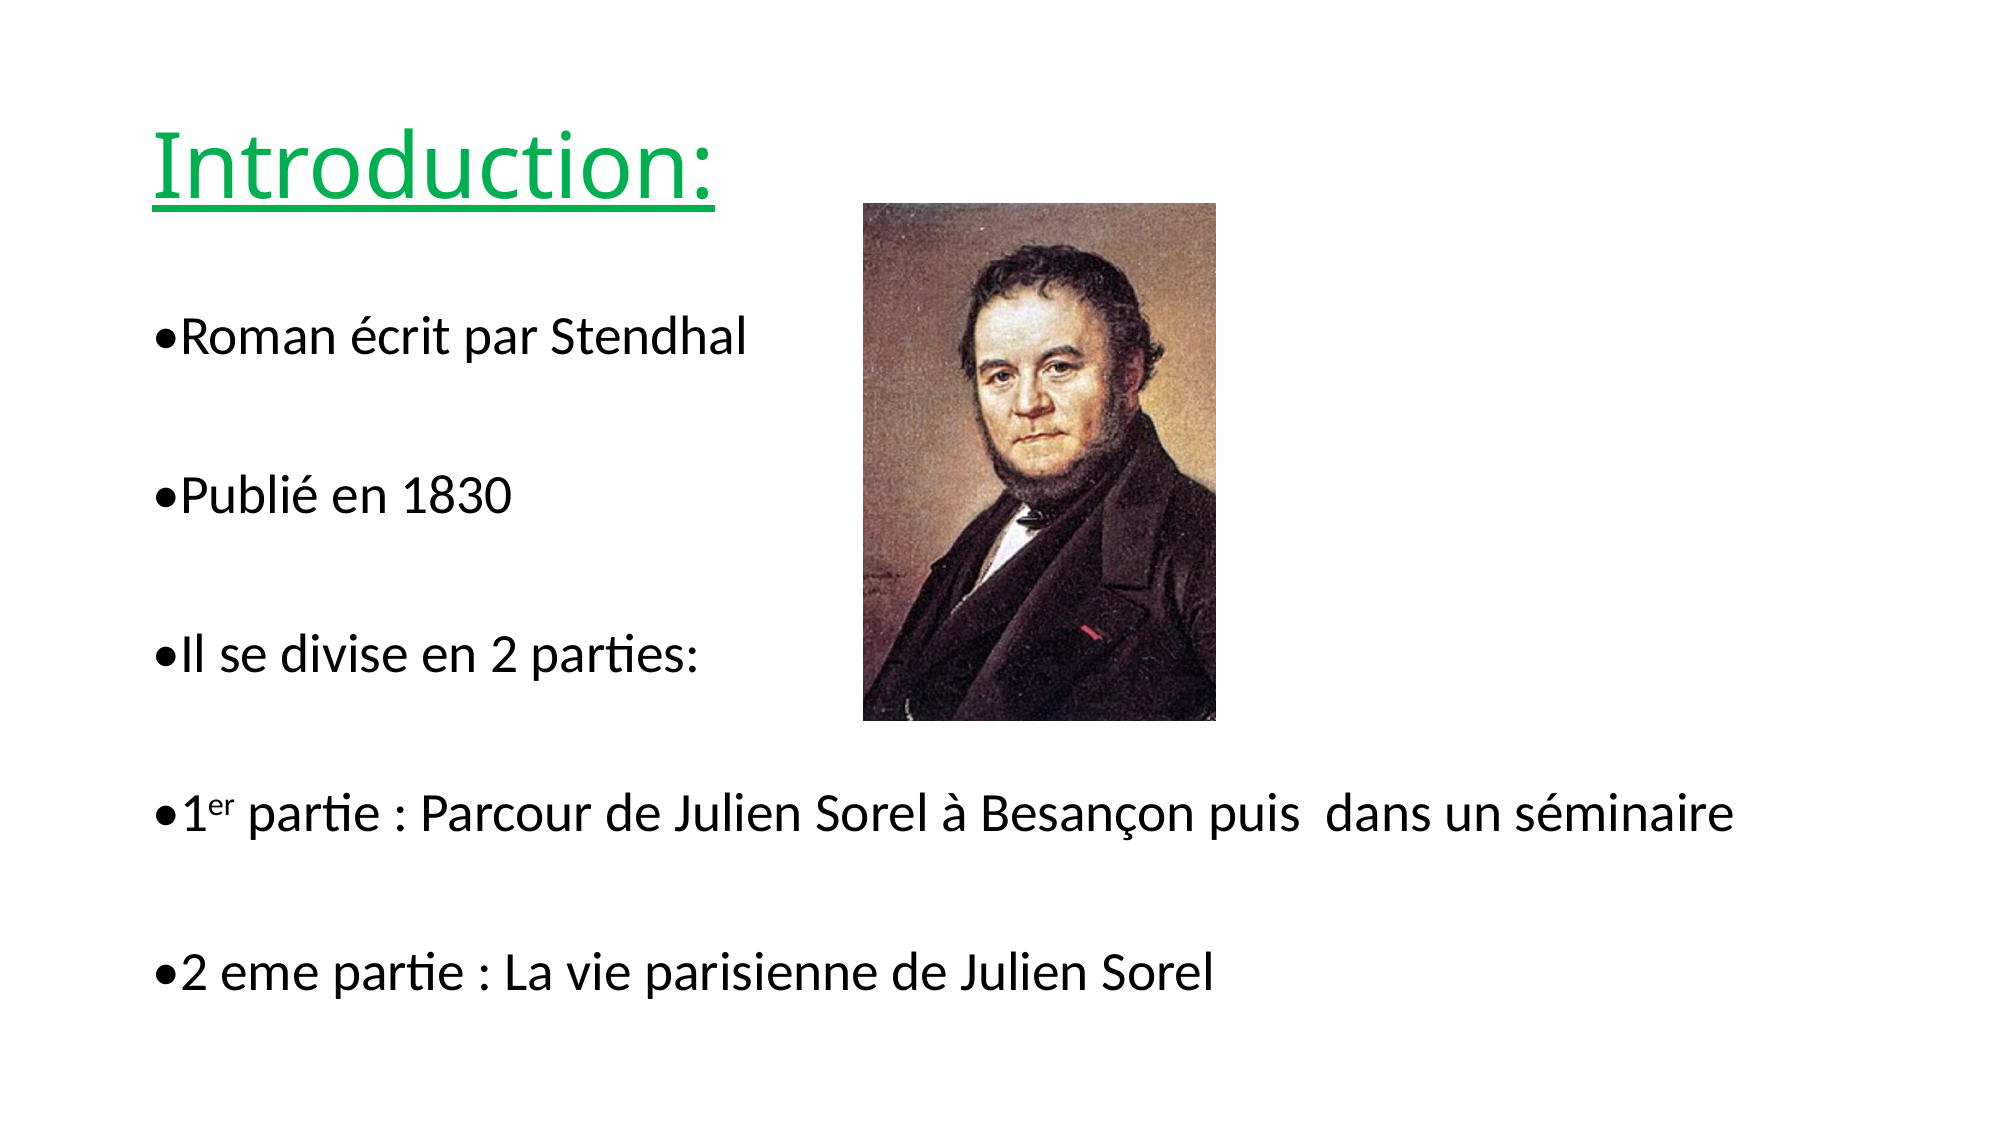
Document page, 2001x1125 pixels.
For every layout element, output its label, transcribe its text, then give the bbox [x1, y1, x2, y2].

picture [863, 203, 1216, 721]
title Introduction: [137, 59, 1863, 278]
list •Roman écrit par Stendhal •Publié en 1830 •Il se divise en 2 parties: •1er partie : Parcour de Julien Sorel à Besançon puis dans un séminaire •2 eme partie : La vie parisienne de Julien Sorel [137, 299, 1863, 1014]
